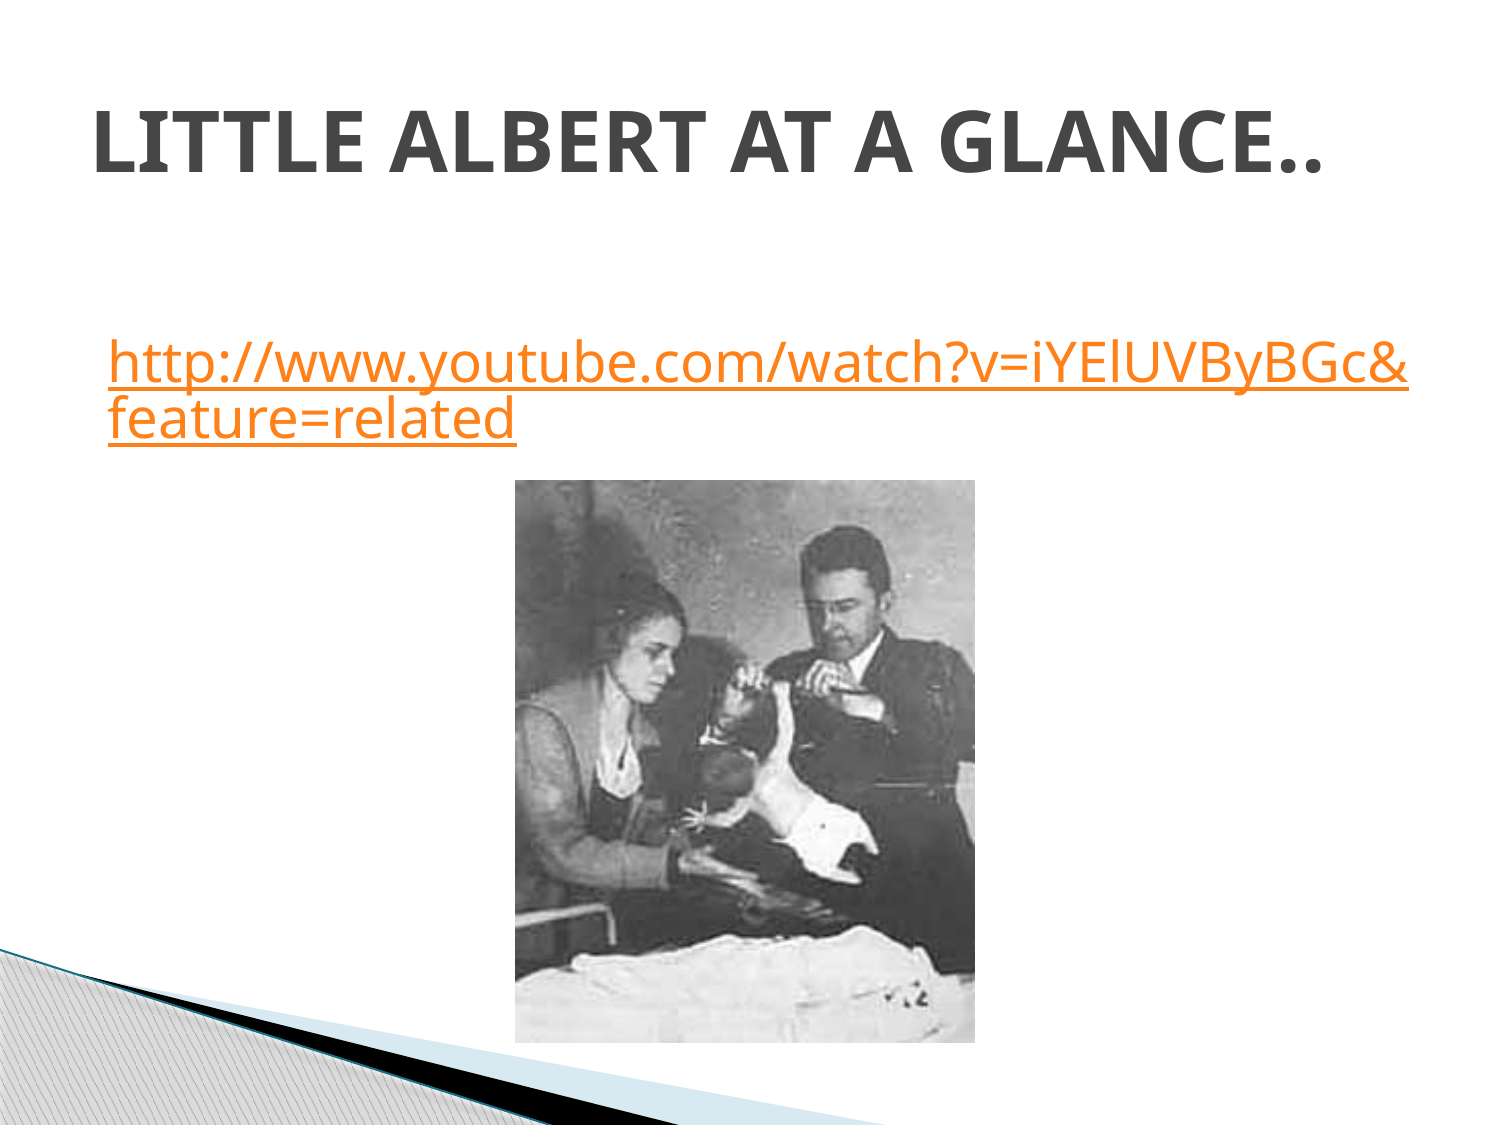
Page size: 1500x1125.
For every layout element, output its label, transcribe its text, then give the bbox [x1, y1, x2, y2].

picture [515, 480, 975, 1044]
list http://www.youtube.com/watch?v=iYElUVByBGc&feature=related [75, 243, 1425, 986]
title LITTLE ALBERT AT A GLANCE.. [75, 45, 1425, 233]
